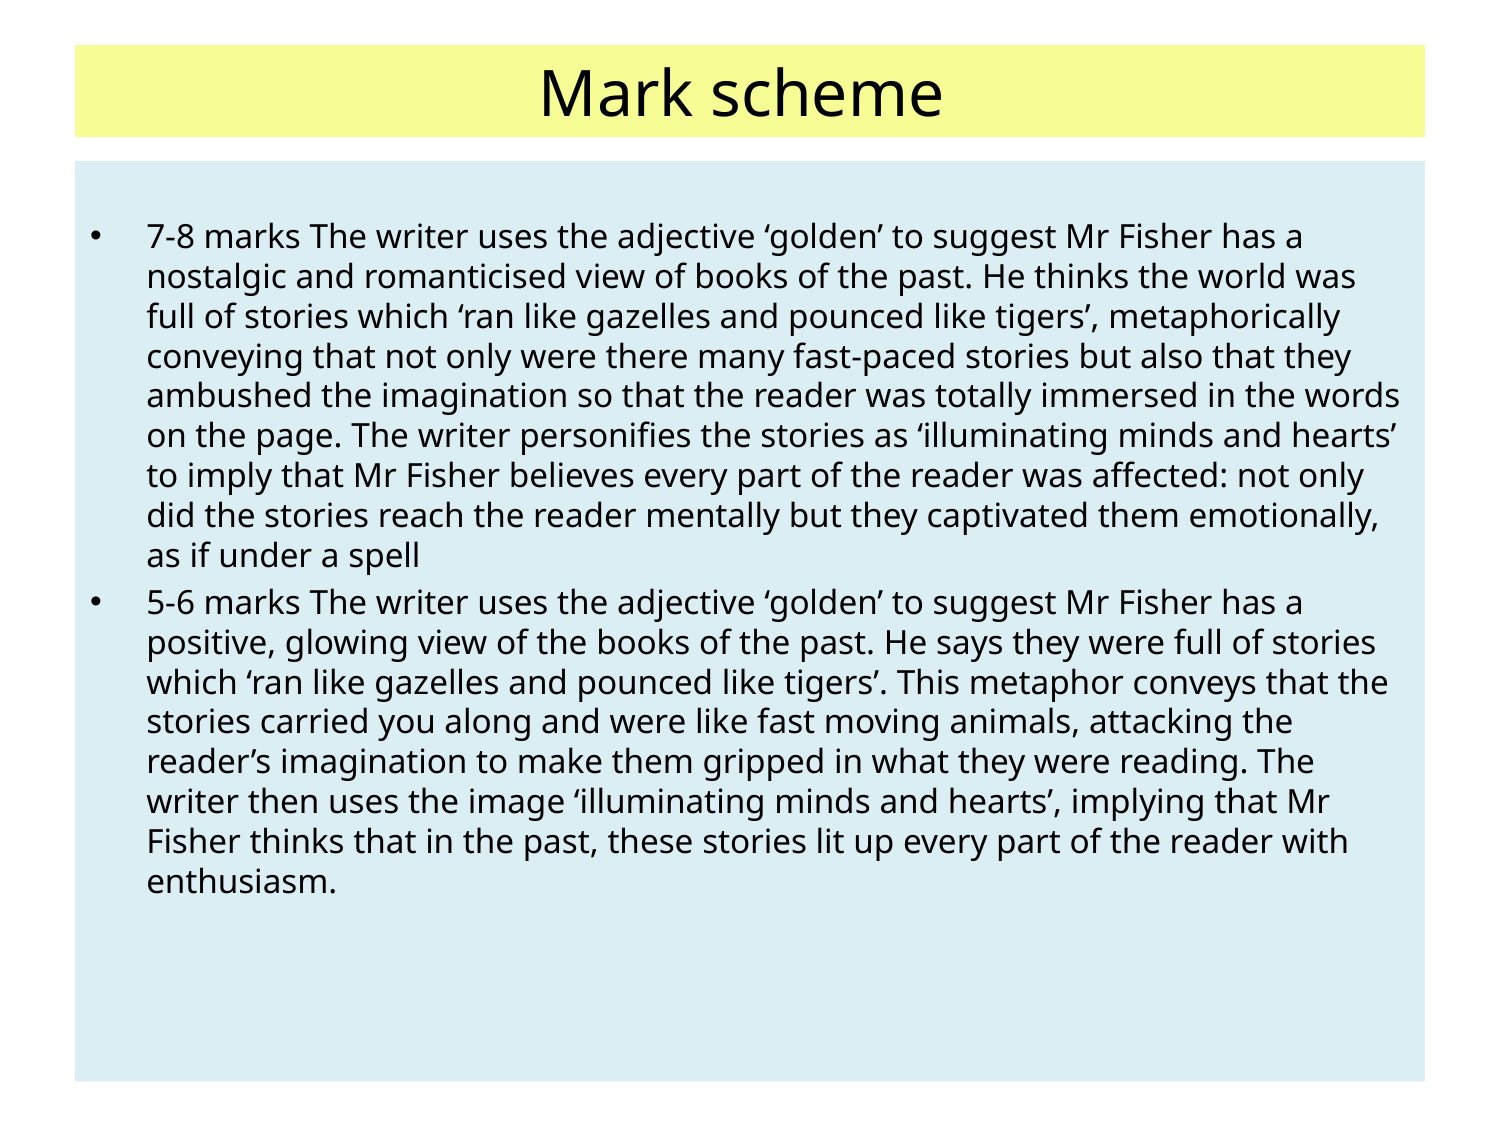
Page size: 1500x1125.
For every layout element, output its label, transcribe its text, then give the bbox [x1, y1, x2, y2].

list 7-8 marks The writer uses the adjective ‘golden’ to suggest Mr Fisher has a nostalgic and romanticised view of books of the past. He thinks the world was full of stories which ‘ran like gazelles and pounced like tigers’, metaphorically conveying that not only were there many fast-paced stories but also that they ambushed the imagination so that the reader was totally immersed in the words on the page. The writer personifies the stories as ‘illuminating minds and hearts’ to imply that Mr Fisher believes every part of the reader was affected: not only did the stories reach the reader mentally but they captivated them emotionally, as if under a spell 5-6 marks The writer uses the adjective ‘golden’ to suggest Mr Fisher has a positive, glowing view of the books of the past. He says they were full of stories which ‘ran like gazelles and pounced like tigers’. This metaphor conveys that the stories carried you along and were like fast moving animals, attacking the reader’s imagination to make them gripped in what they were reading. The writer then uses the image ‘illuminating minds and hearts’, implying that Mr Fisher thinks that in the past, these stories lit up every part of the reader with enthusiasm. [75, 160, 1425, 1082]
title Mark scheme [75, 45, 1425, 138]
